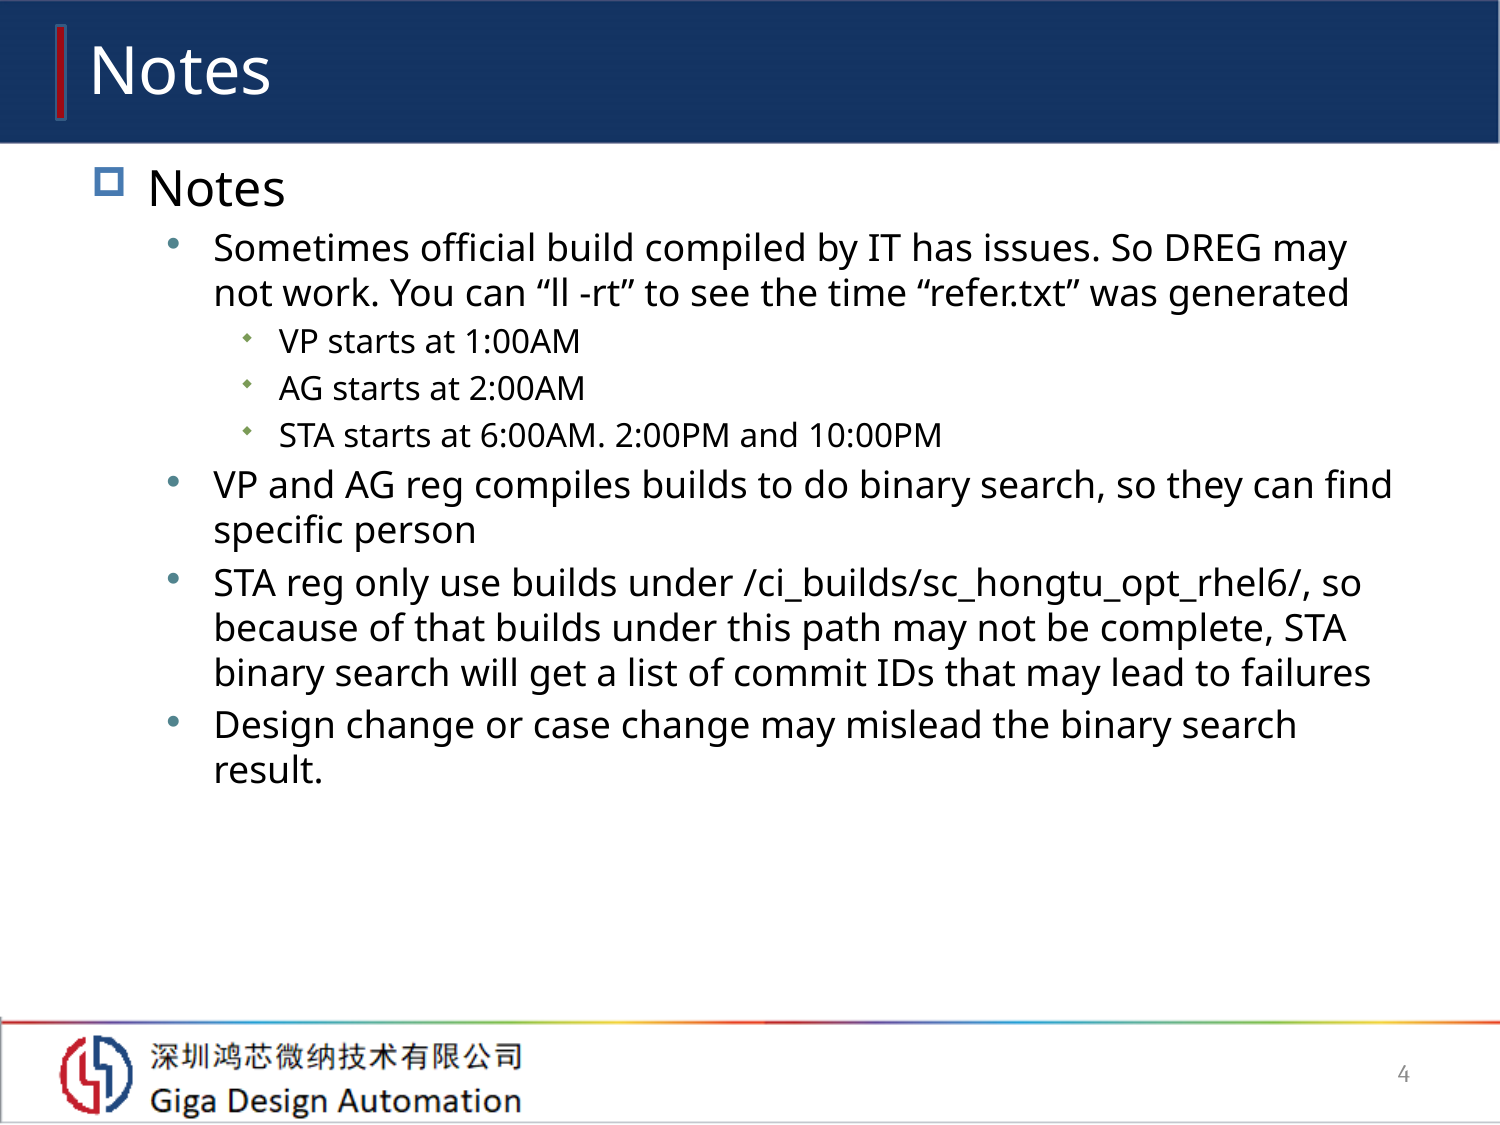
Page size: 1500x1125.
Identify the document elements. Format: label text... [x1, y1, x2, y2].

slide_number 4 [1074, 1042, 1425, 1103]
title Notes [73, 20, 1424, 138]
picture [0, 0, 1500, 1125]
list Notes Sometimes official build compiled by IT has issues. So DREG may not work. You can “ll -rt” to see the time “refer.txt” was generated VP starts at 1:00AM AG starts at 2:00AM STA starts at 6:00AM. 2:00PM and 10:00PM VP and AG reg compiles builds to do binary search, so they can find specific person STA reg only use builds under /ci_builds/sc_hongtu_opt_rhel6/, so because of that builds under this path may not be complete, STA binary search will get a list of commit IDs that may lead to failures Design change or case change may mislead the binary search result. [76, 149, 1424, 1012]
